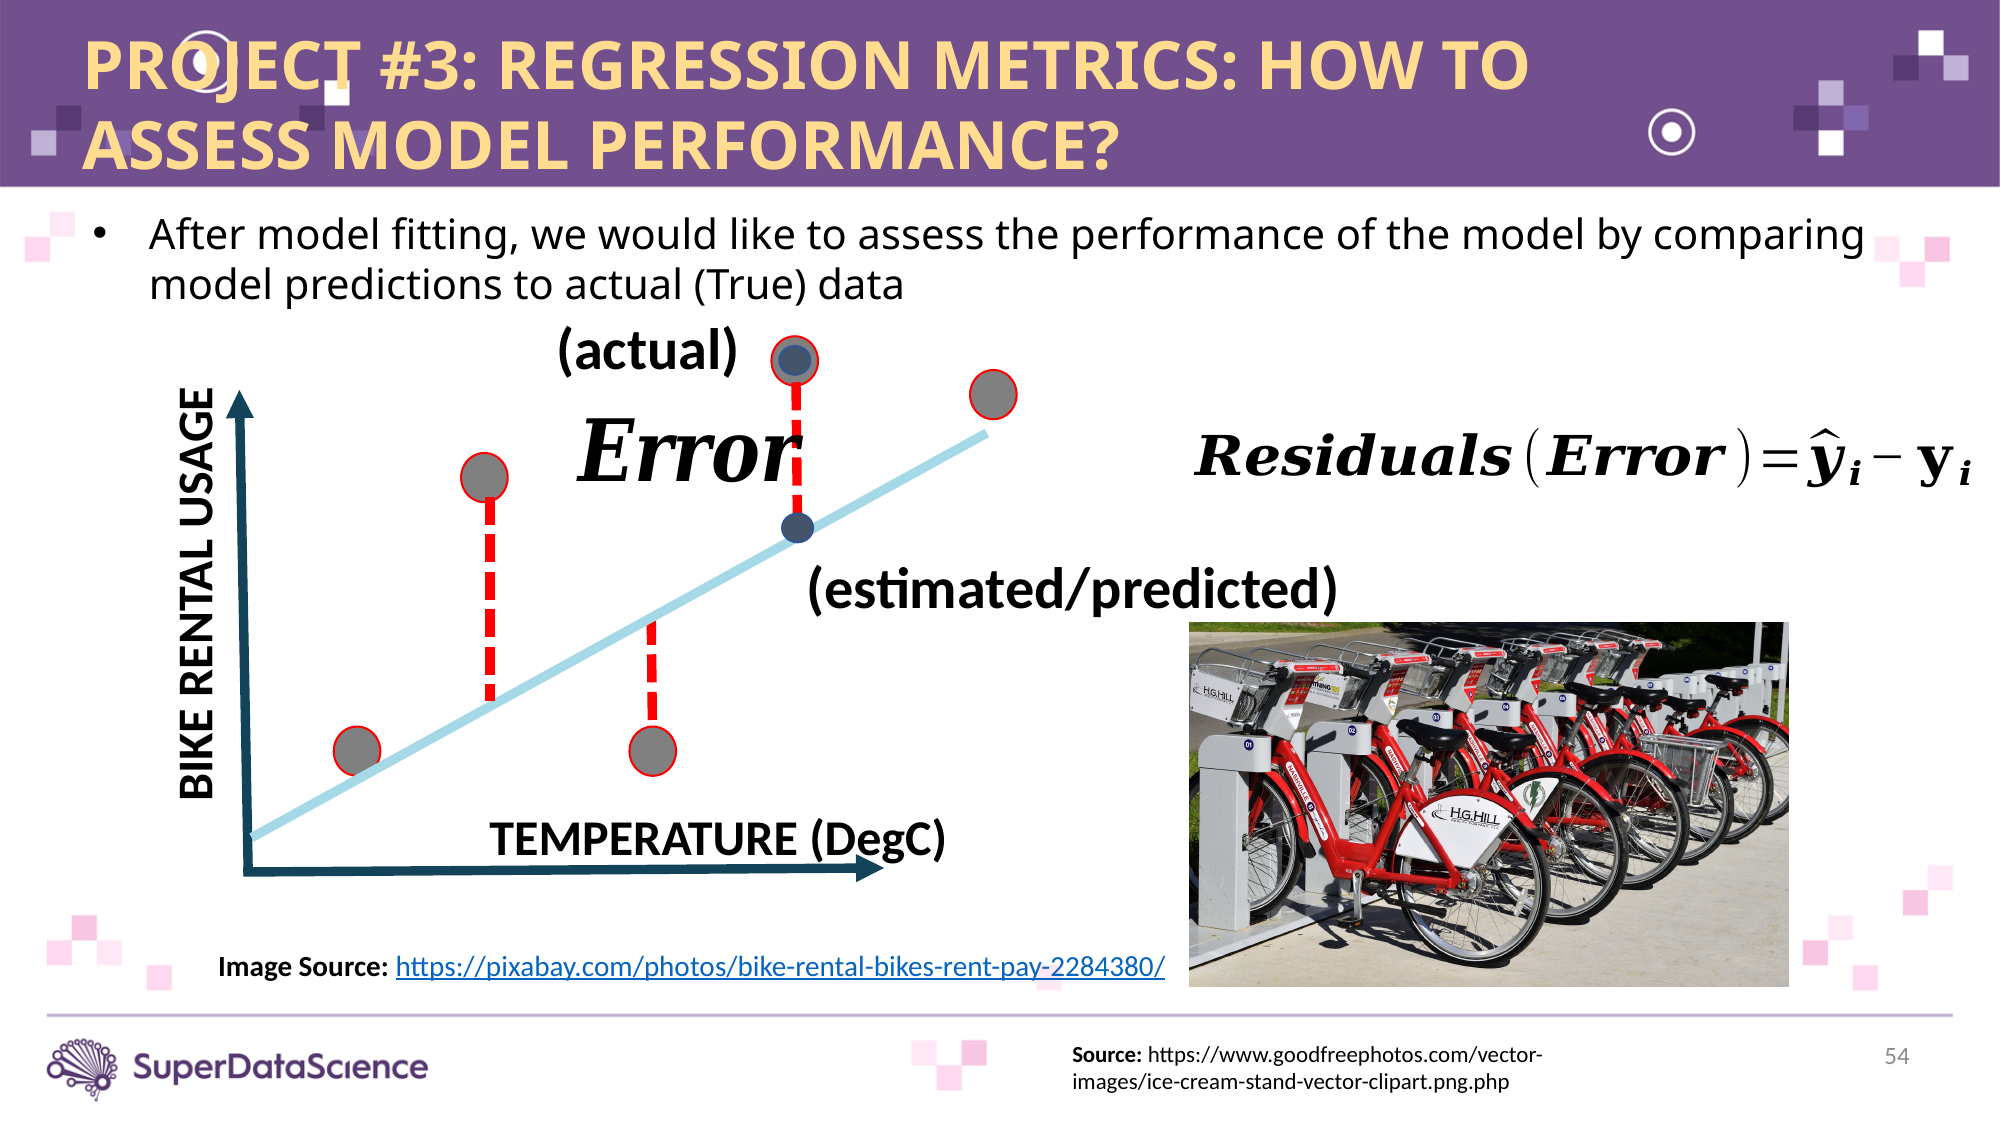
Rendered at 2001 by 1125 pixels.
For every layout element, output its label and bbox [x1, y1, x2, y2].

text_box [251, 432, 987, 838]
text_box [239, 389, 249, 876]
text_box [249, 867, 885, 872]
picture [0, 0, 2000, 1125]
